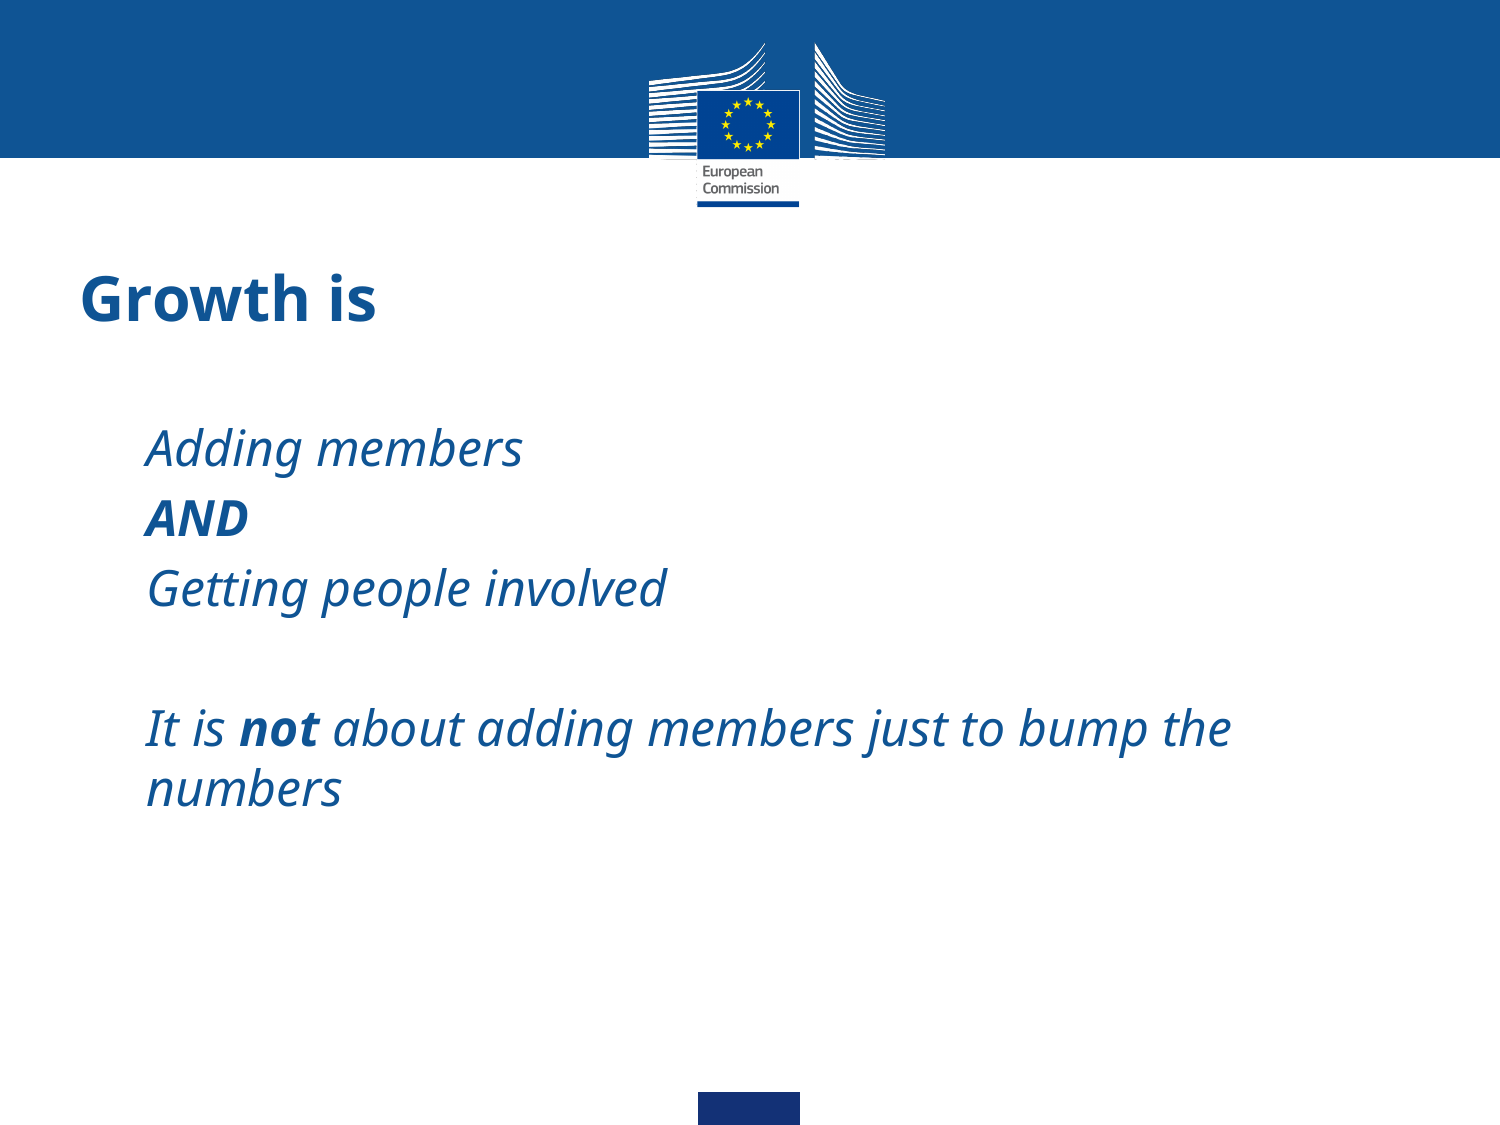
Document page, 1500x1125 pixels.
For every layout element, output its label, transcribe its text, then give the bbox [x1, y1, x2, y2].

picture [649, 42, 885, 208]
list Adding members AND Getting people involved It is not about adding members just to bump the numbers [75, 408, 1425, 988]
title Growth is [64, 219, 1415, 374]
